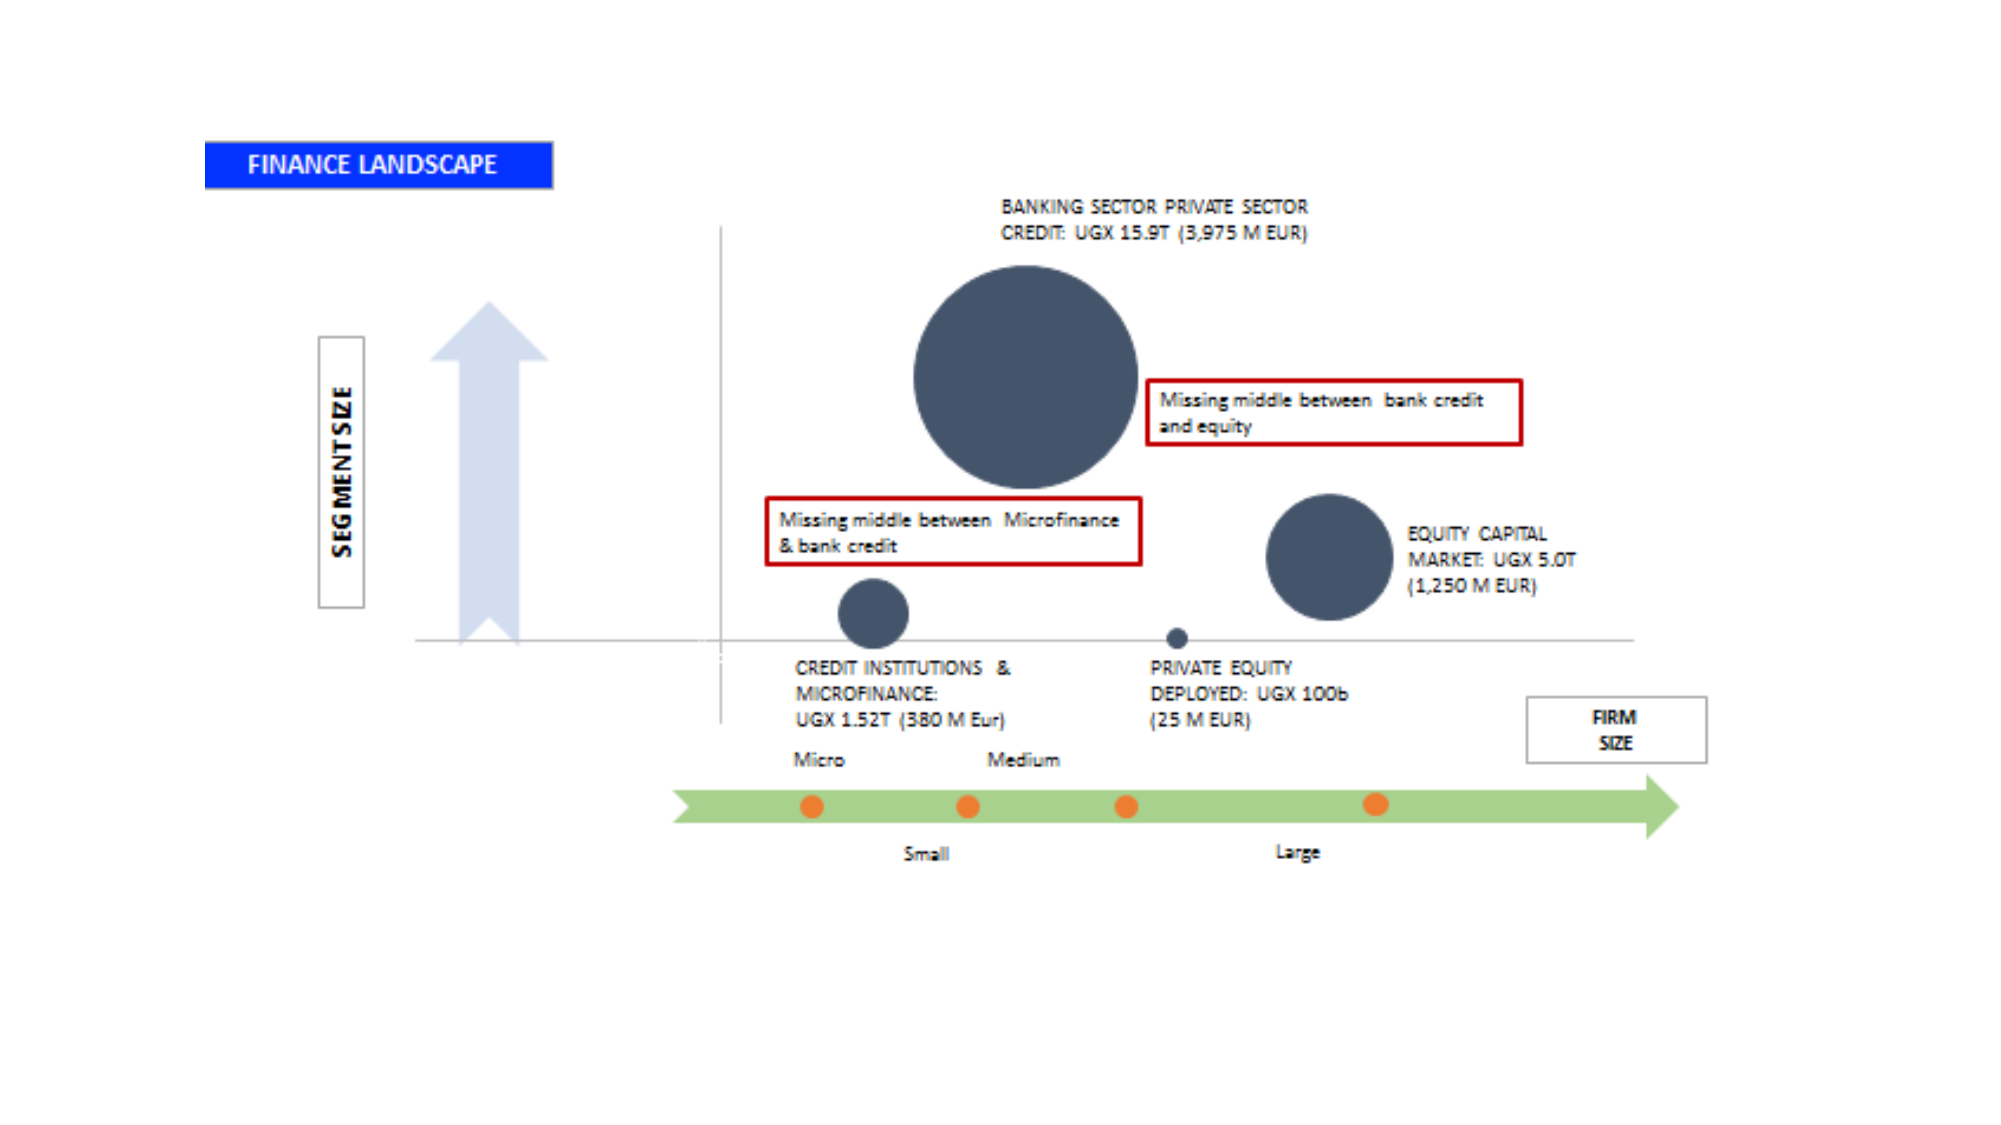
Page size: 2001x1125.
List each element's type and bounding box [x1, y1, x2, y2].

picture [205, 139, 1718, 986]
